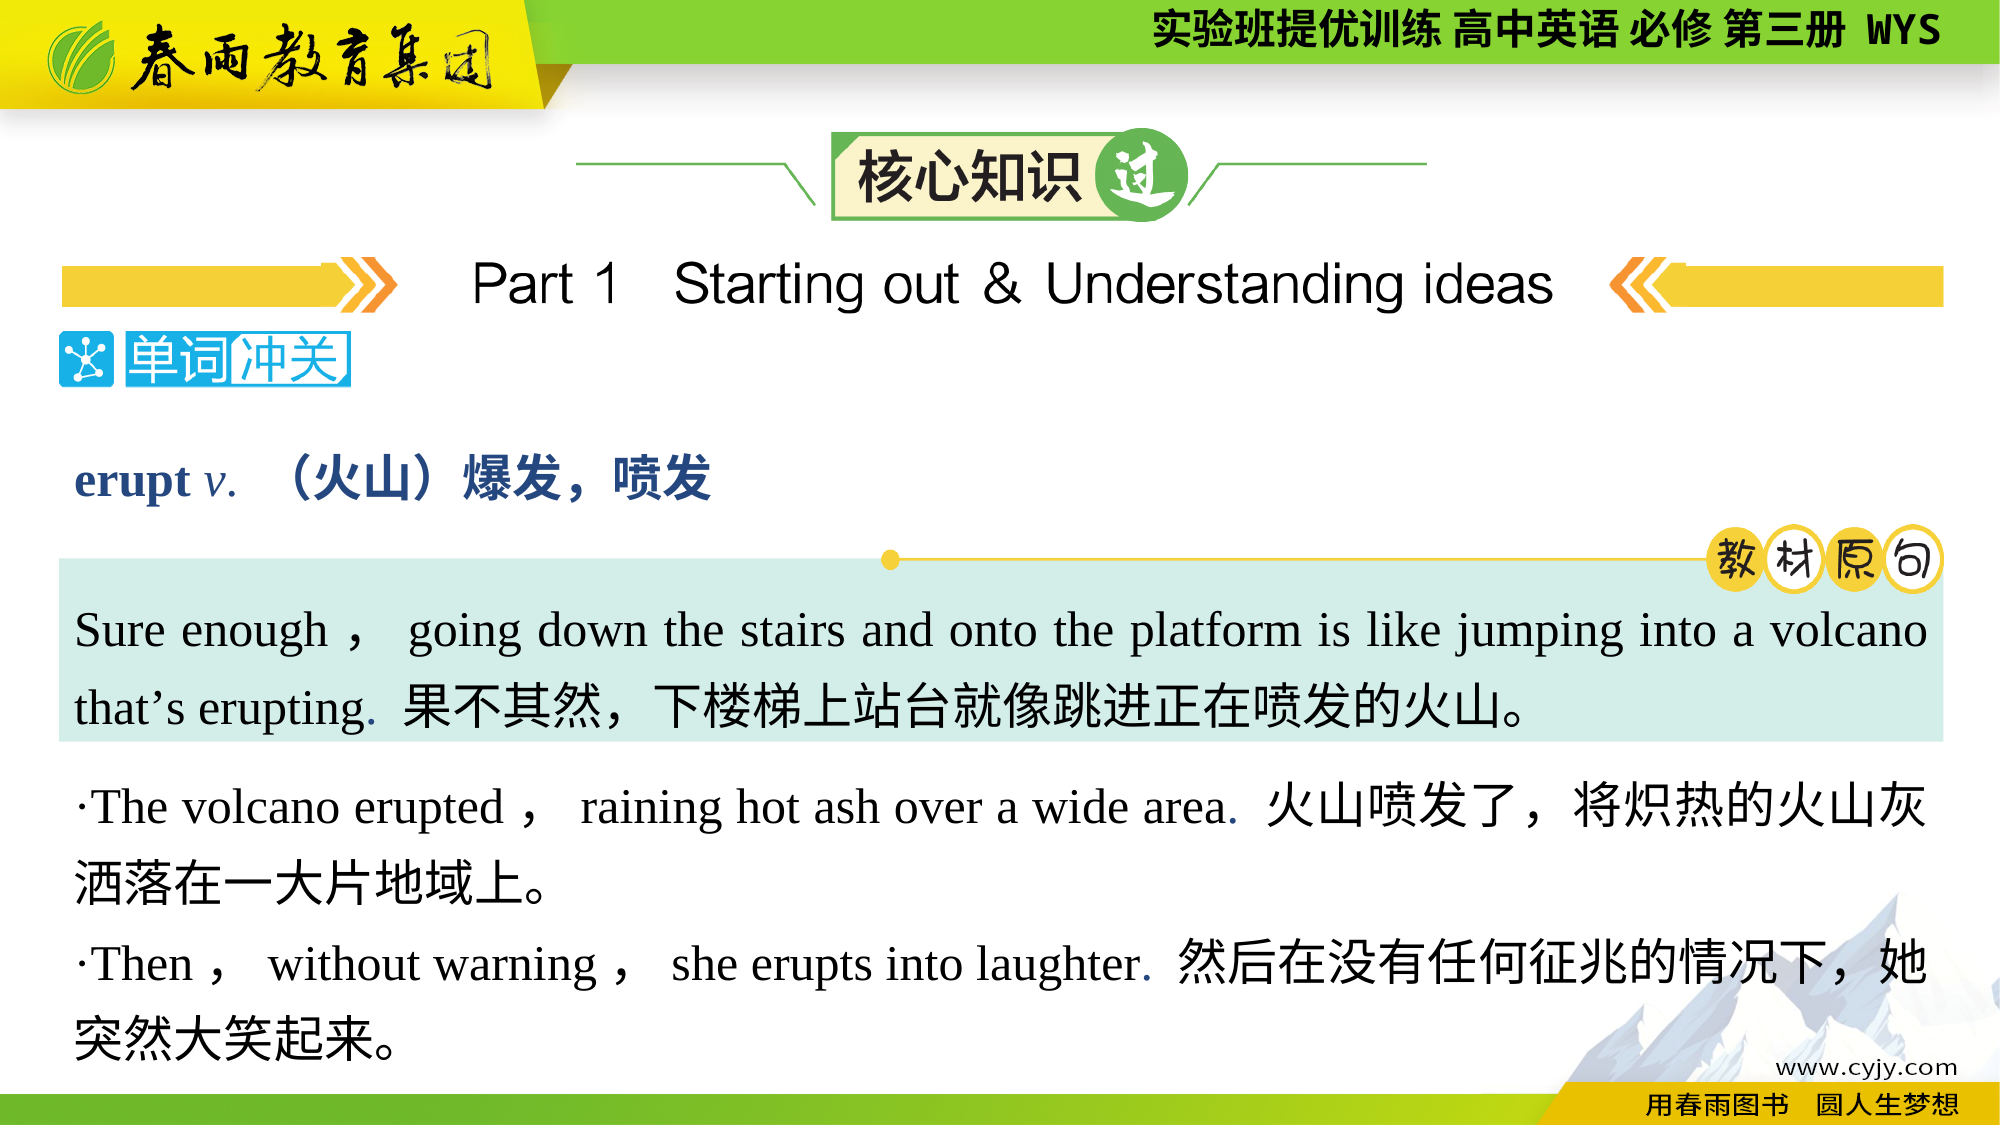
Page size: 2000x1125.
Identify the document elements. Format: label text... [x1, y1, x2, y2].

text_box ·The volcano erupted，raining hot ash over a wide area. 火山喷发了，将炽热的火山灰洒落在一大片地域上。 ·Then，without warning，she erupts into laughter. 然后在没有任何征兆的情况下，她突然大笑起来。 [59, 748, 1944, 1076]
text_box Sure enough，going down the stairs and onto the platform is like jumping into a volcano that’s erupting. 果不其然，下楼梯上站台就像跳进正在喷发的火山。 [59, 558, 1944, 742]
list erupt v. （火山）爆发，喷发 [59, 408, 1944, 504]
picture [0, 0, 2000, 1125]
